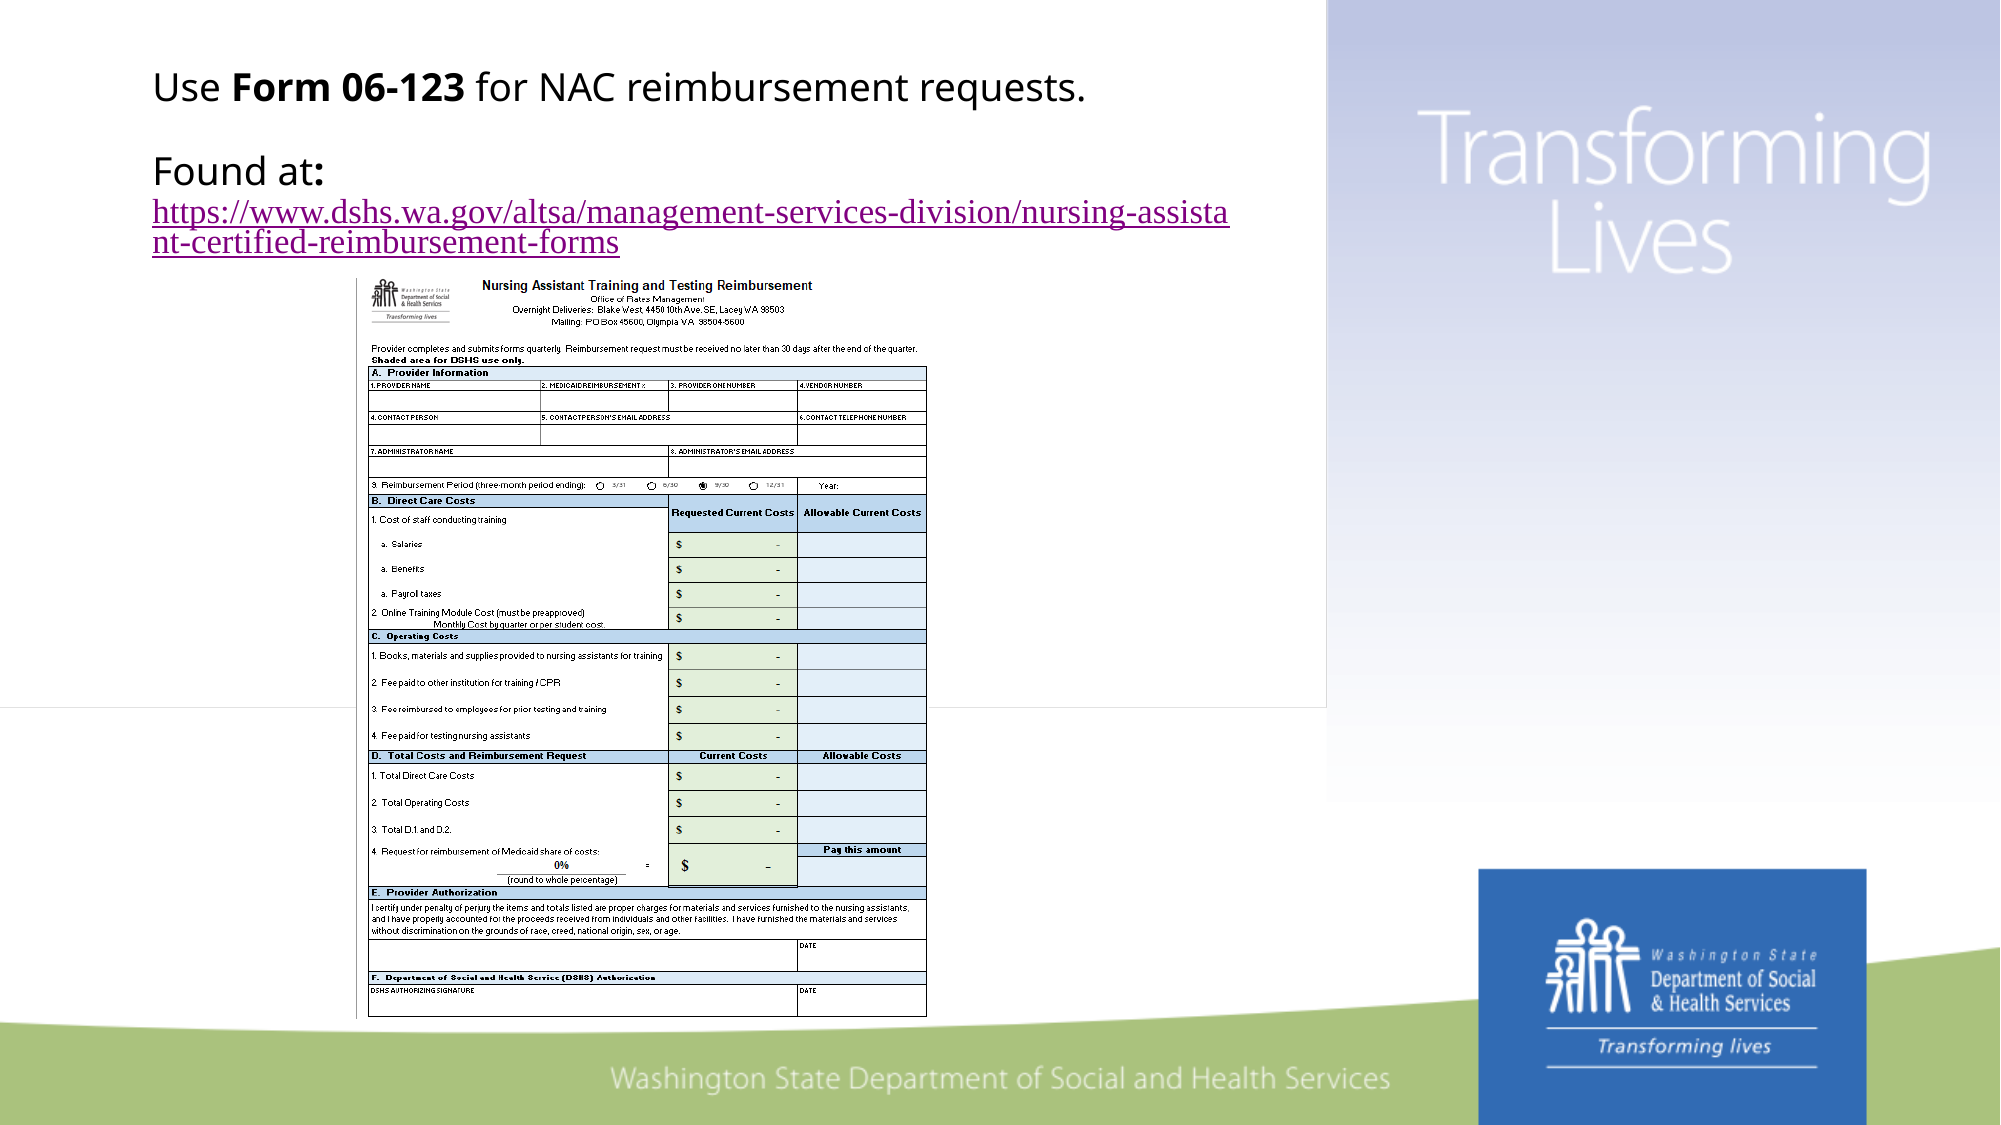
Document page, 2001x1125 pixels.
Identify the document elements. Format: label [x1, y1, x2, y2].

picture [0, 0, 2000, 1125]
list [355, 278, 929, 1019]
